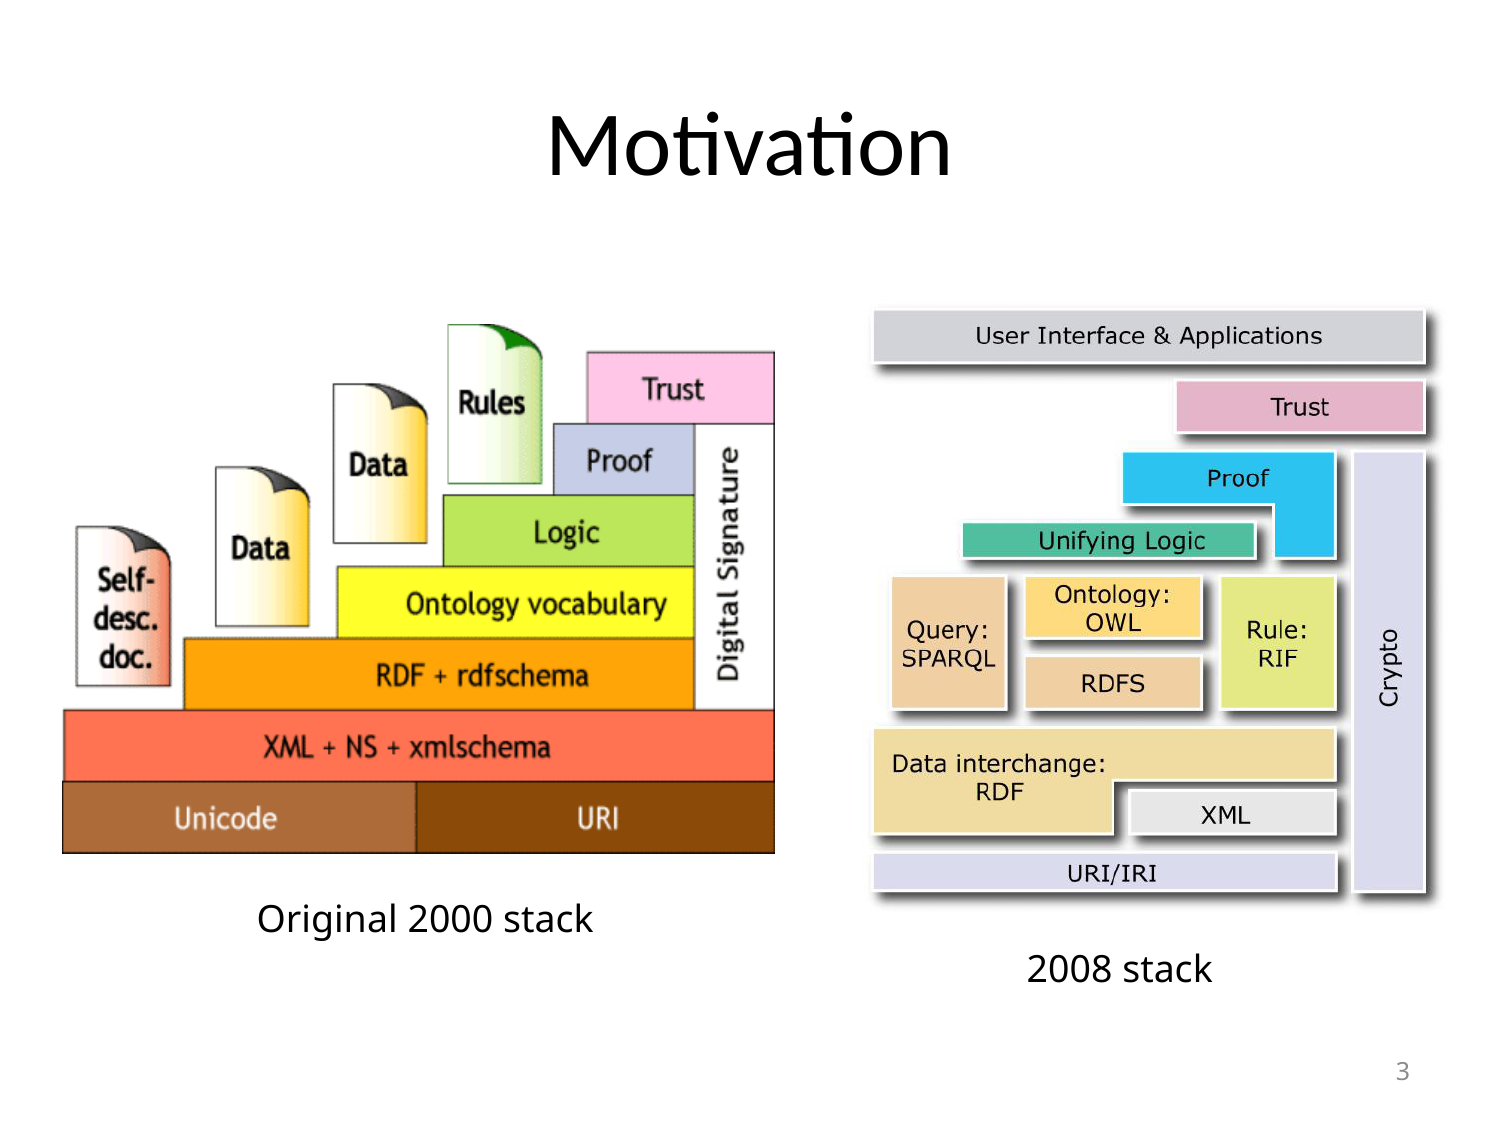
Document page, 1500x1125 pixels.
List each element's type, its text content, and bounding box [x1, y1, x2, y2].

text_box 2008 stack [1011, 937, 1228, 998]
picture [862, 299, 1449, 915]
title Motivation [75, 45, 1425, 233]
text_box Original 2000 stack [241, 887, 609, 948]
slide_number 3 [1074, 1042, 1425, 1103]
picture [62, 324, 776, 855]
